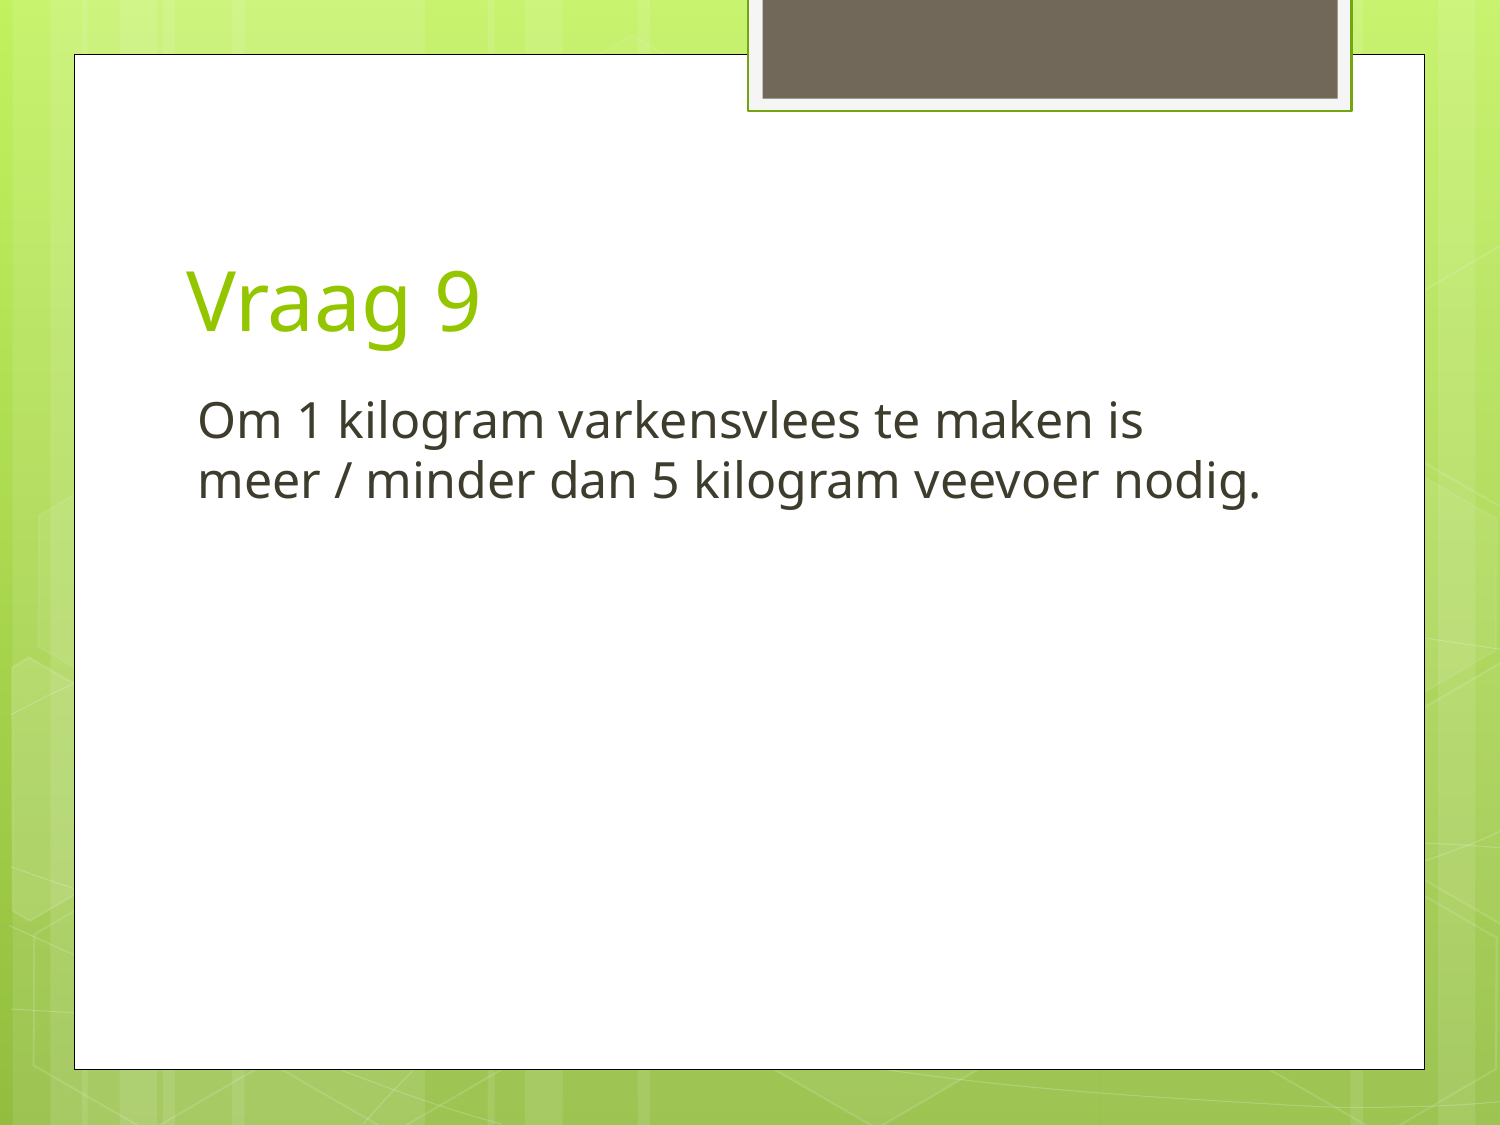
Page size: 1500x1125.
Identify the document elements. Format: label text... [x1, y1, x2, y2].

title Vraag 9 [171, 168, 1324, 357]
list Om 1 kilogram varkensvlees te maken is meer / minder dan 5 kilogram veevoer nodig. [171, 381, 1283, 957]
